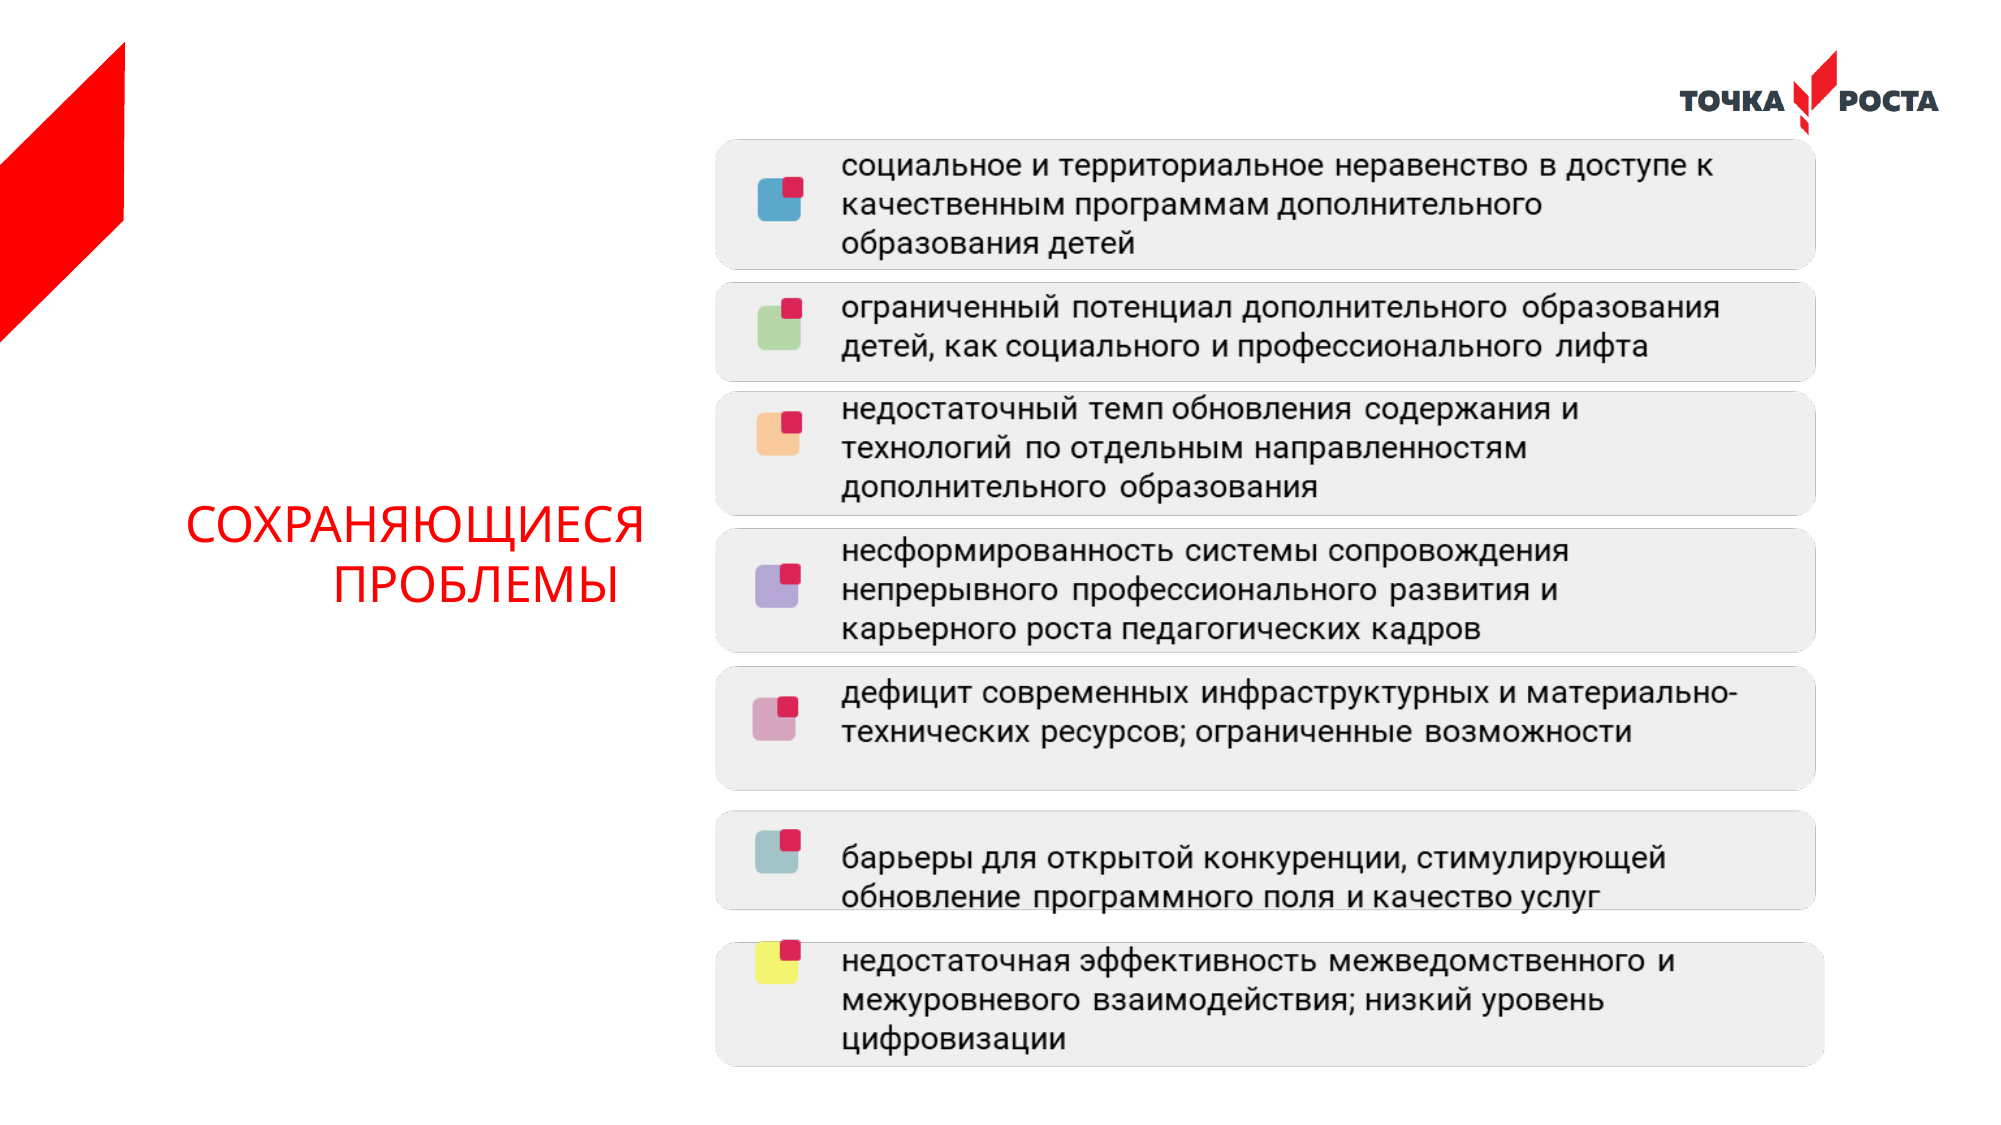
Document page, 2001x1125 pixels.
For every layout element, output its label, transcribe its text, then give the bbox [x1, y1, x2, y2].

picture [715, 42, 1947, 1078]
text_box СОХРАНЯЮЩИЕСЯ ПРОБЛЕМЫ [88, 477, 662, 644]
